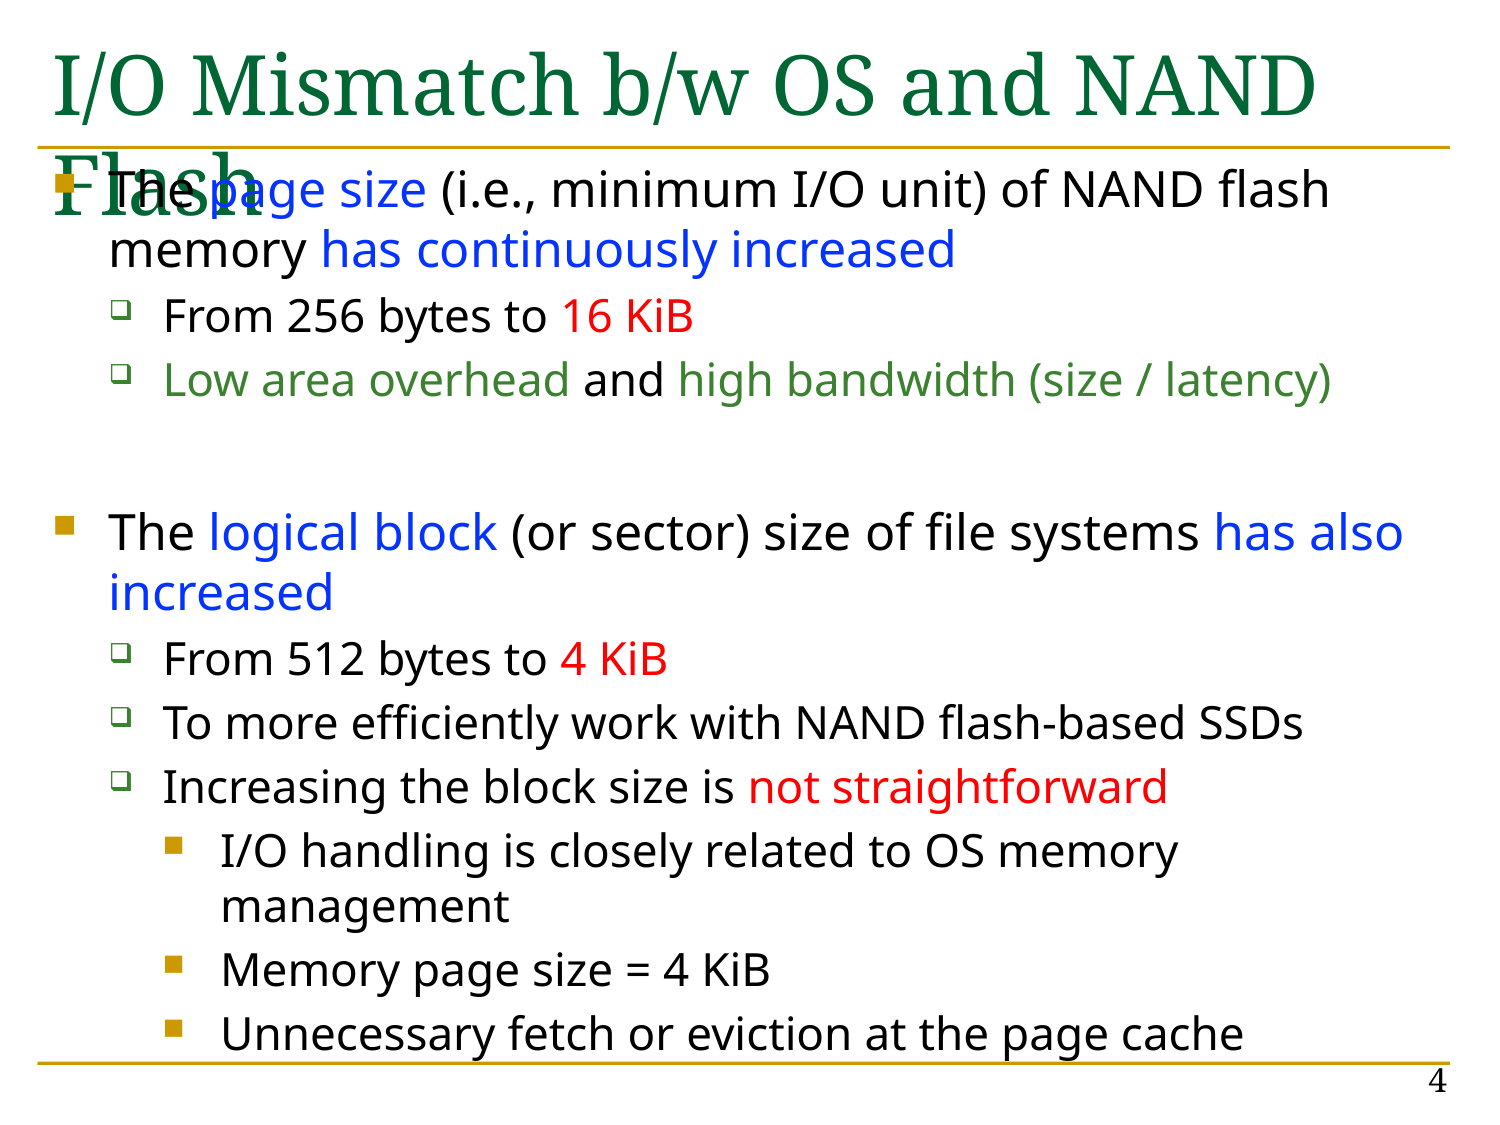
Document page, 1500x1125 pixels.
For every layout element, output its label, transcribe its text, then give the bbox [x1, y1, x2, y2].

title I/O Mismatch b/w OS and NAND Flash [37, 24, 1450, 149]
slide_number 4 [1111, 1036, 1462, 1112]
list The page size (i.e., minimum I/O unit) of NAND flash memory has continuously increased From 256 bytes to 16 KiB Low area overhead and high bandwidth (size / latency) The logical block (or sector) size of file systems has also increased From 512 bytes to 4 KiB To more efficiently work with NAND flash-based SSDs Increasing the block size is not straightforward I/O handling is closely related to OS memory management Memory page size = 4 KiB Unnecessary fetch or eviction at the page cache [37, 149, 1450, 1063]
